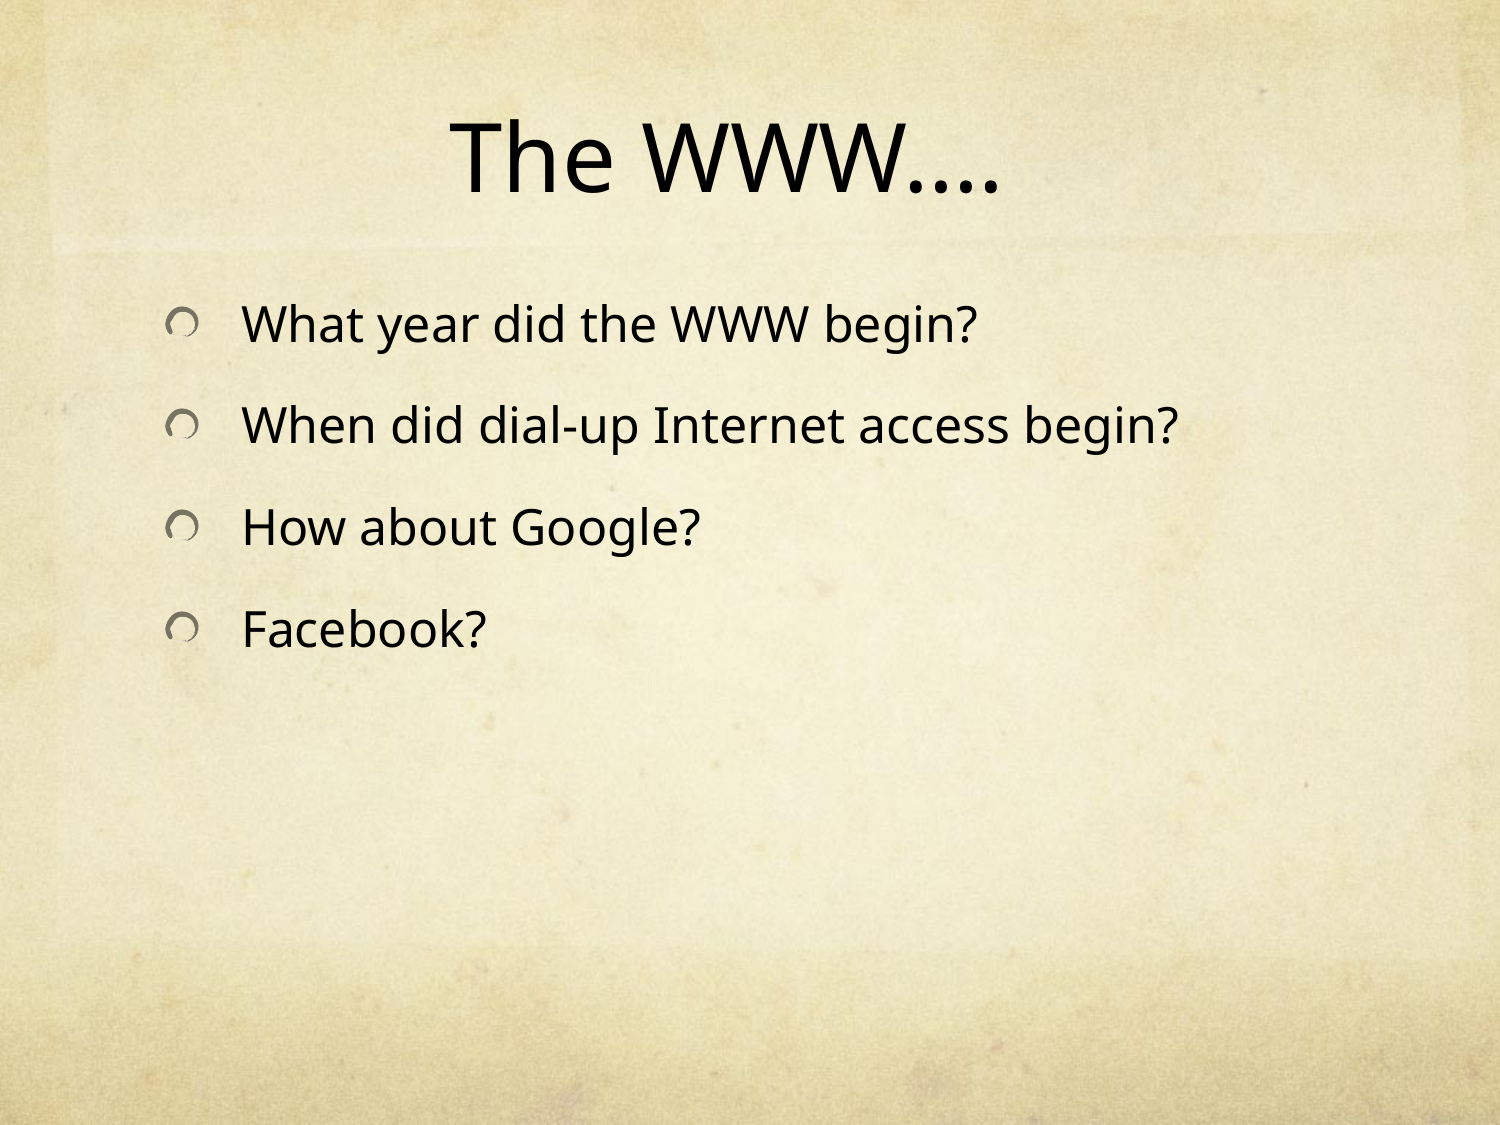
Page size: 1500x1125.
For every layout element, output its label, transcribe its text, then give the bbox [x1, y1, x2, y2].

title The WWW…. [150, 82, 1350, 225]
list What year did the WWW begin? When did dial-up Internet access begin? How about Google? Facebook? [150, 284, 1350, 950]
picture [0, 0, 1500, 1125]
